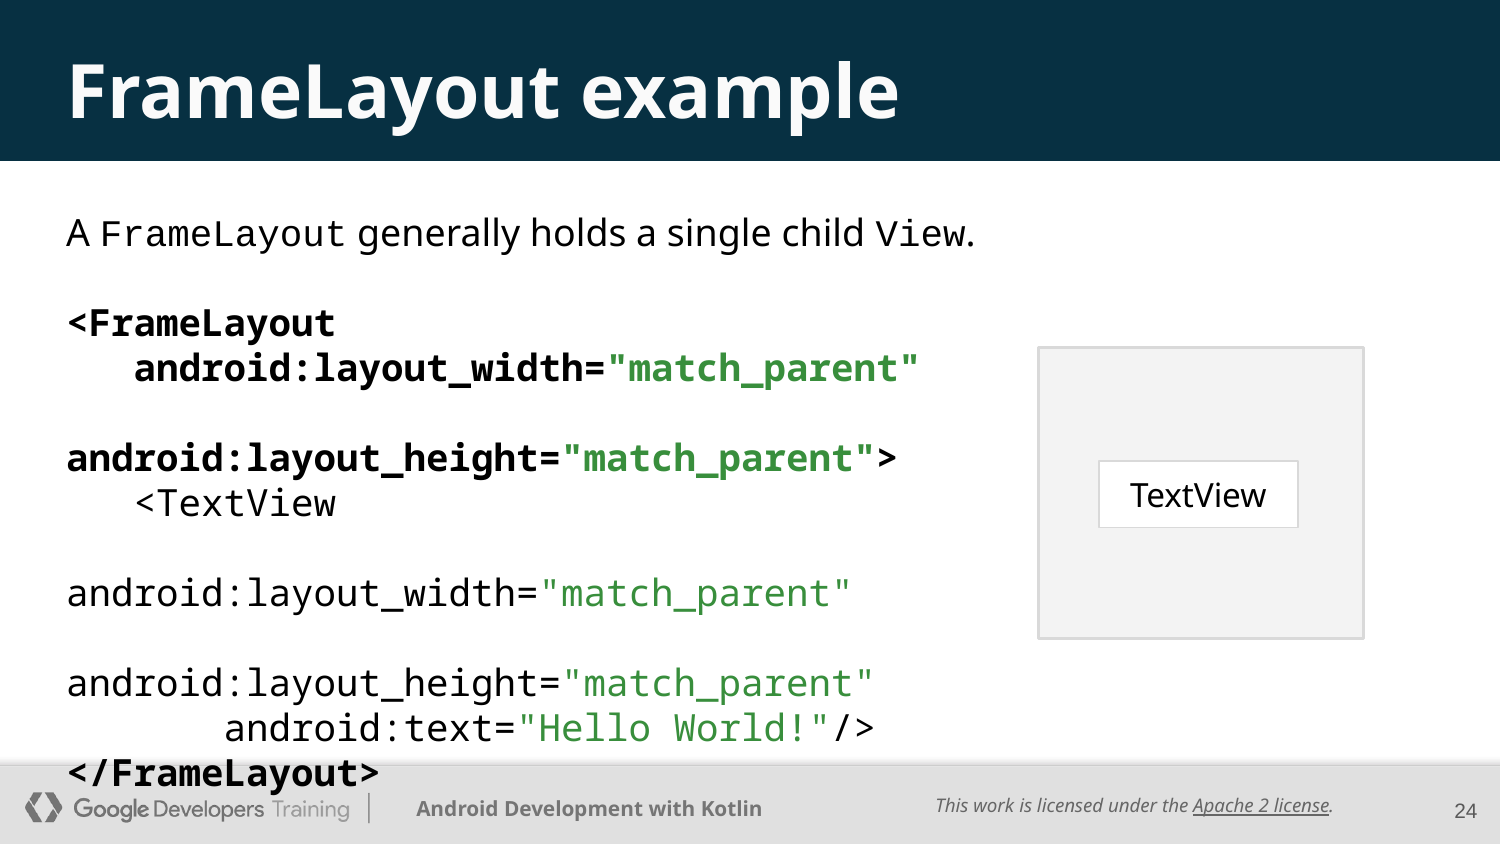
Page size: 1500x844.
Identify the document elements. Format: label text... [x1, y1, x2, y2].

slide_number ‹#› [1402, 777, 1493, 842]
list A FrameLayout generally holds a single child View. [51, 186, 1449, 273]
text_box TextView [1098, 460, 1298, 528]
text_box <FrameLayout android:layout_width="match_parent" android:layout_height="match_parent"> <TextView android:layout_width="match_parent" android:layout_height="match_parent" android:text="Hello World!"/> </FrameLayout> [51, 283, 971, 676]
text_box [1038, 347, 1364, 639]
picture [0, 161, 1500, 844]
title FrameLayout example [51, 28, 1449, 122]
